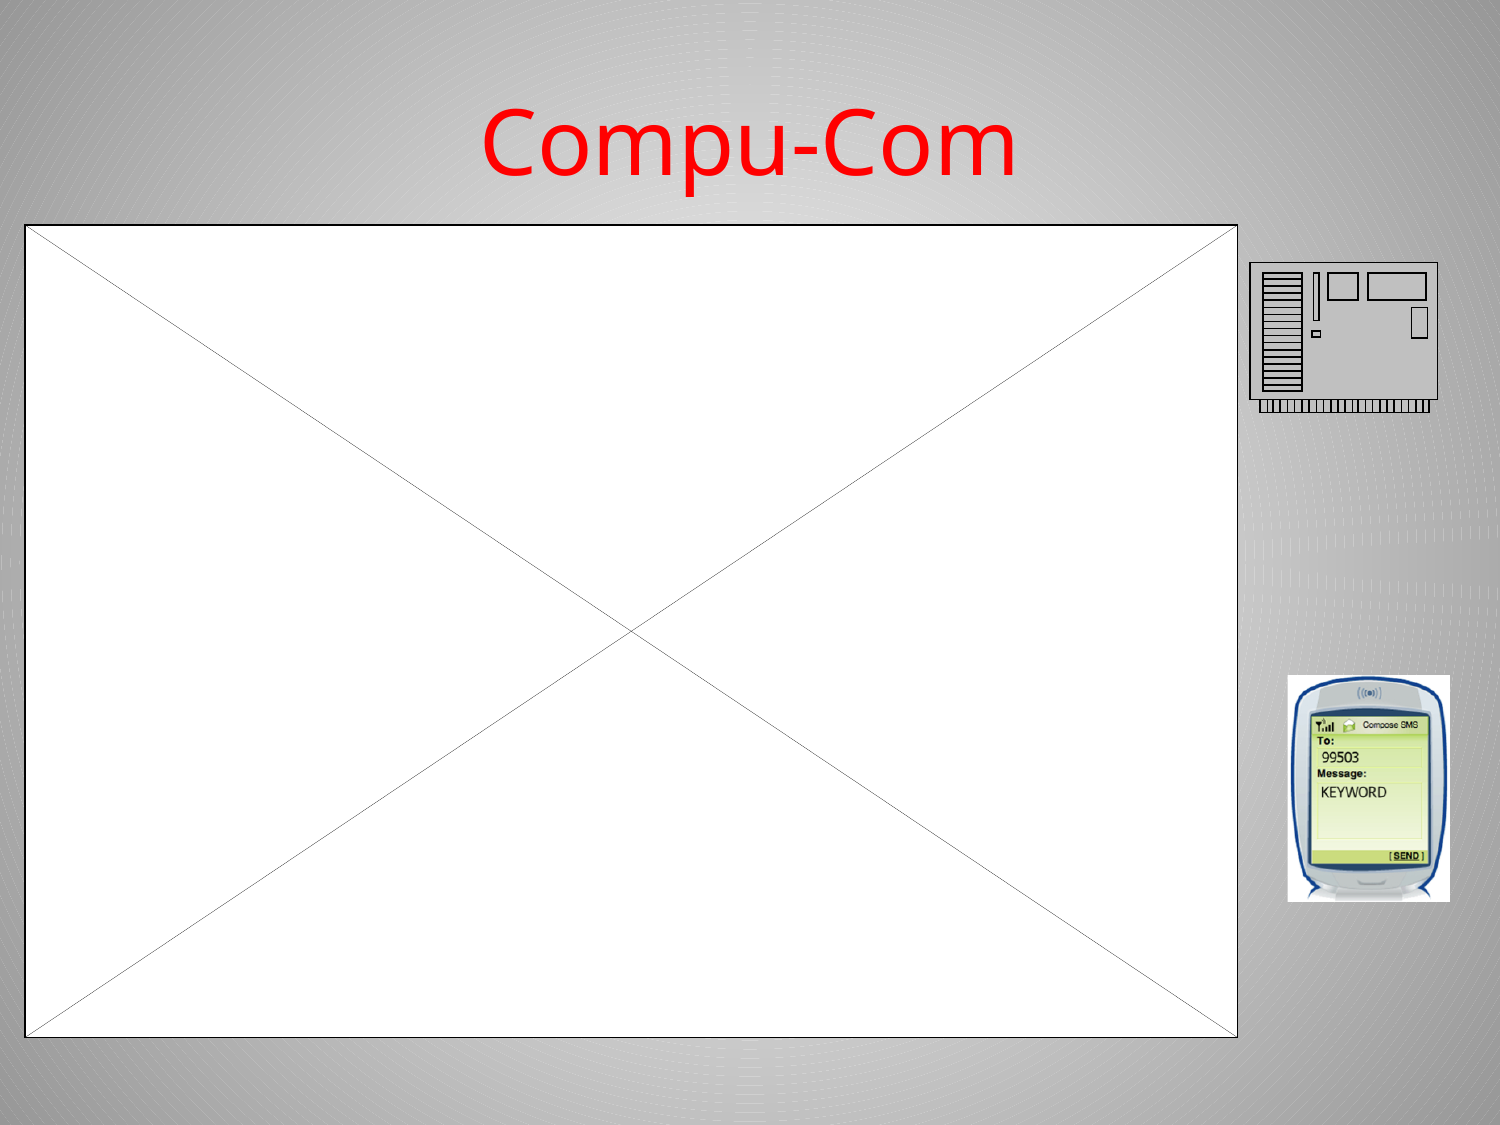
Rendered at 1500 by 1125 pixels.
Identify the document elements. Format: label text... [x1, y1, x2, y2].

title Compu-Com [75, 45, 1425, 233]
text_box [1250, 262, 1438, 413]
picture [1287, 674, 1451, 902]
